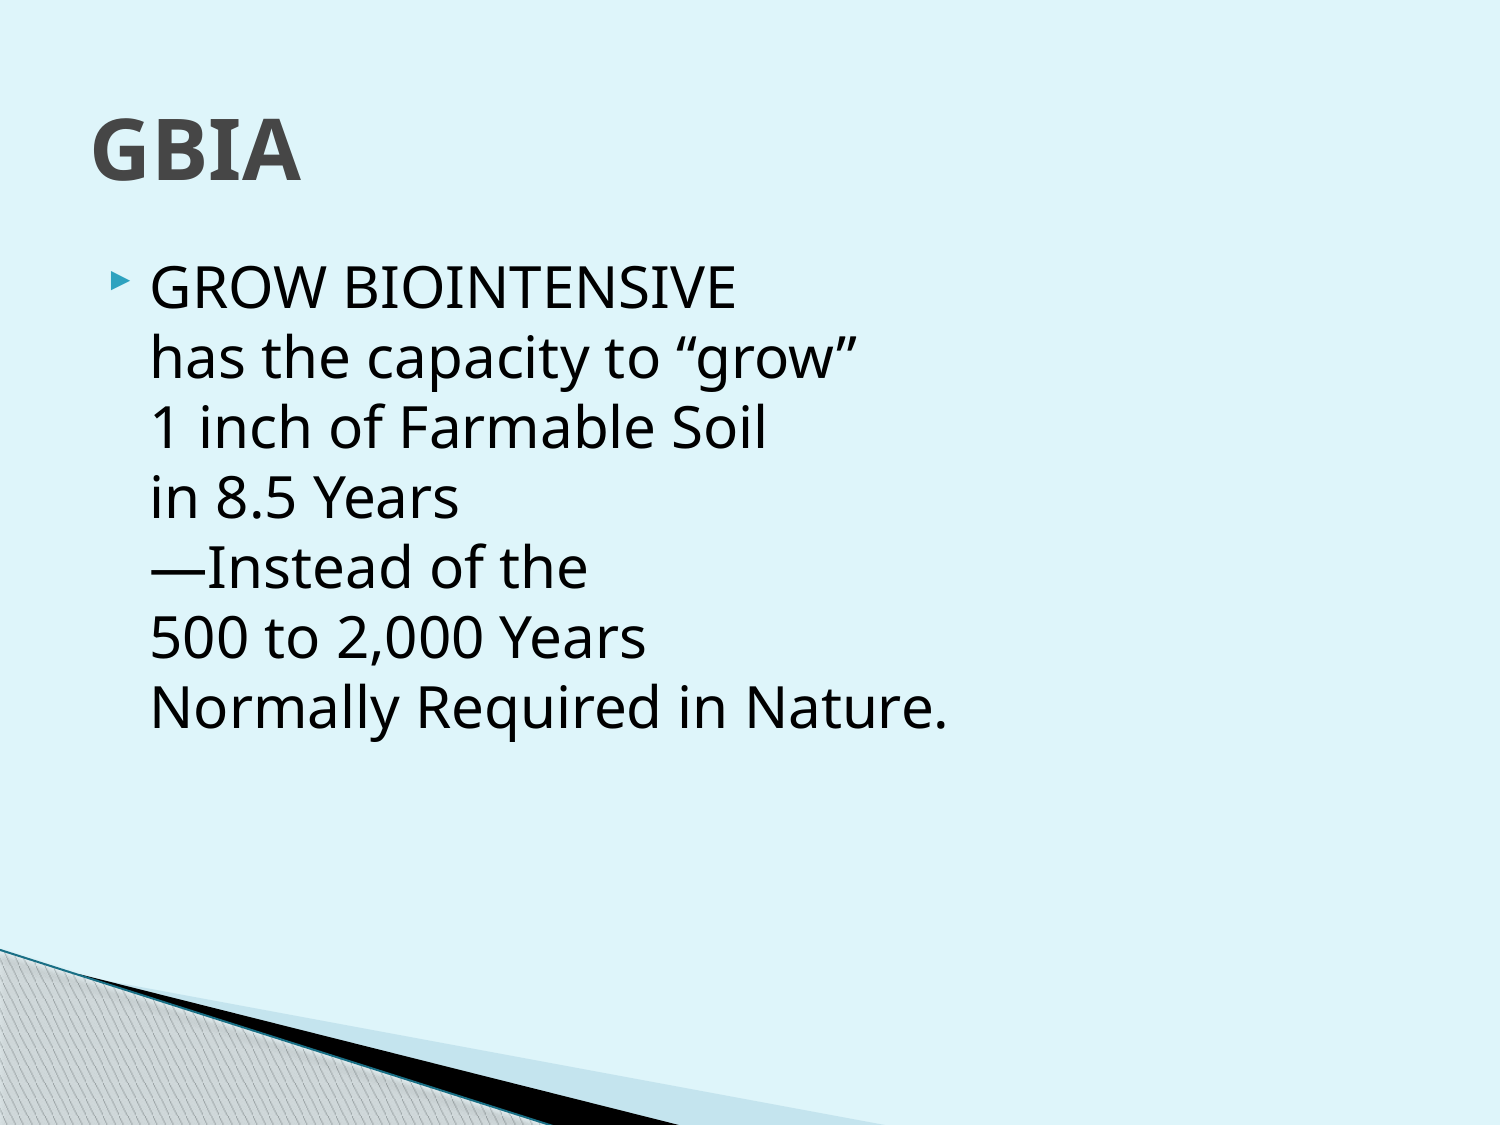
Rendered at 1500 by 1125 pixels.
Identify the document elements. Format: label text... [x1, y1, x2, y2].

list GROW BIOINTENSIVE has the capacity to “grow” 1 inch of Farmable Soil in 8.5 Years —Instead of the 500 to 2,000 Years Normally Required in Nature. [75, 243, 1425, 986]
title GBIA [75, 52, 1263, 240]
